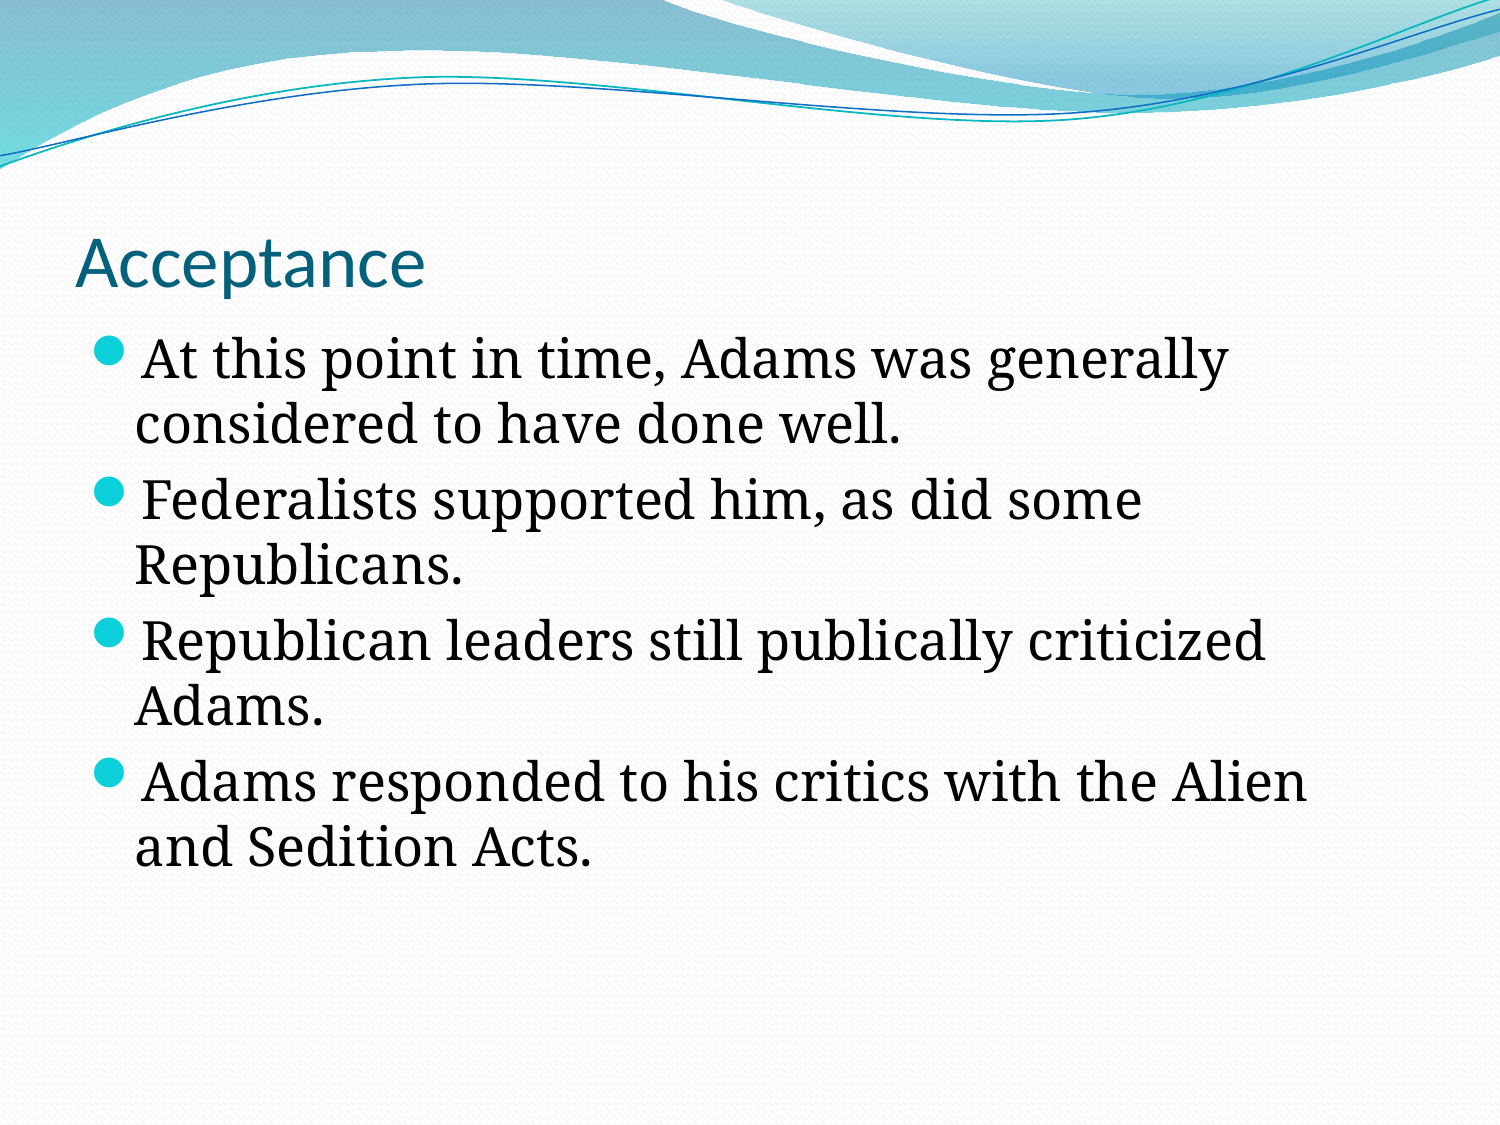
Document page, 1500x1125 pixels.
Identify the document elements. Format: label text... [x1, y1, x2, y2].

title Acceptance [75, 115, 1425, 303]
list At this point in time, Adams was generally considered to have done well. Federalists supported him, as did some Republicans. Republican leaders still publically criticized Adams. Adams responded to his critics with the Alien and Sedition Acts. [75, 317, 1425, 1038]
